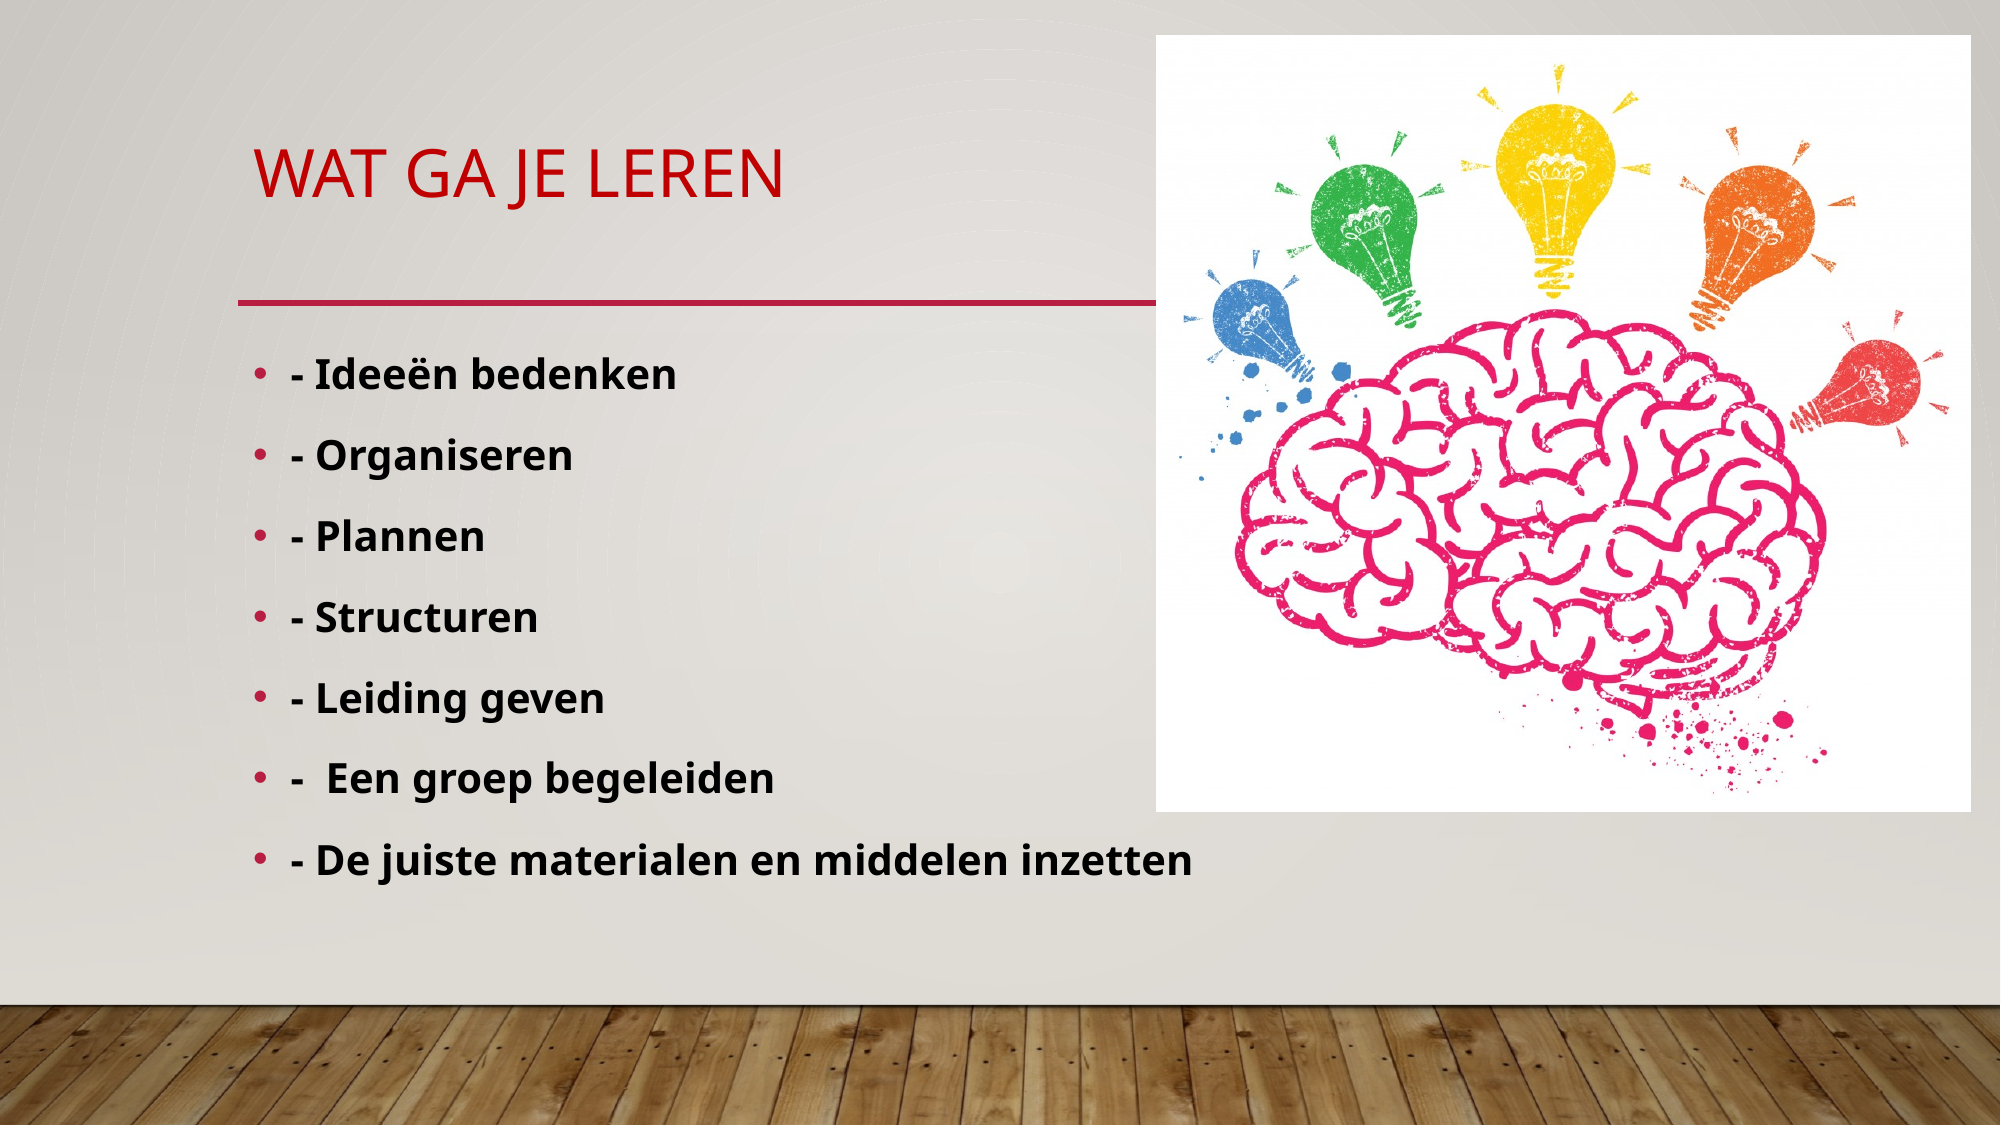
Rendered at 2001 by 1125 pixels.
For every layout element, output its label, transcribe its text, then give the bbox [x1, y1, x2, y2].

picture [0, 1005, 2000, 1125]
title Wat ga je leren [238, 131, 1155, 305]
picture [1155, 34, 1971, 812]
list - Ideeën bedenken - Organiseren - Plannen - Structuren - Leiding geven - Een groep begeleiden - De juiste materialen en middelen inzetten [238, 330, 1814, 897]
